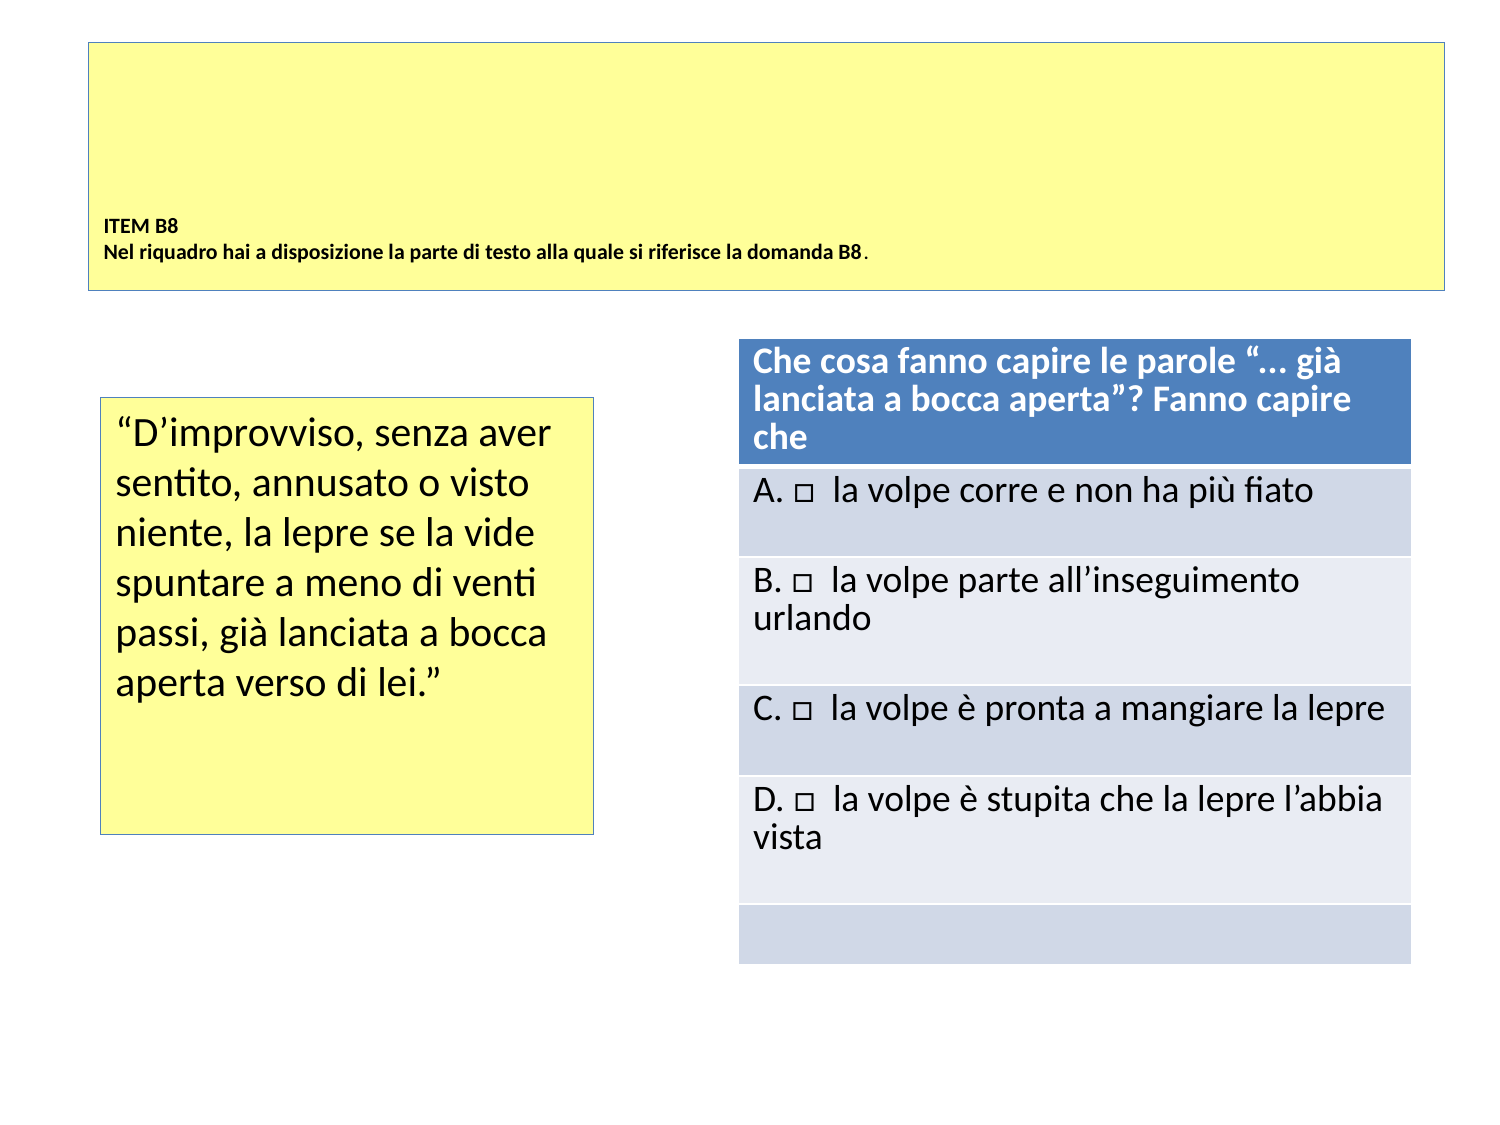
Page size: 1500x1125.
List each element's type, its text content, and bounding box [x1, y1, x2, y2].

table_cell A. □ la volpe corre e non ha più fiato [739, 469, 1411, 556]
table_cell [739, 905, 1411, 964]
list “D’improvviso, senza aver sentito, annusato o visto niente, la lepre se la vide spuntare a meno di venti passi, già lanciata a bocca aperta verso di lei.” [100, 397, 594, 835]
table_header Che cosa fanno capire le parole “... già lanciata a bocca aperta”? Fanno capire che [739, 339, 1411, 464]
table_cell C. □ la volpe è pronta a mangiare la lepre [739, 686, 1411, 775]
table_cell D. □ la volpe è stupita che la lepre l’abbia vista [739, 777, 1411, 903]
title ITEM B8 Nel riquadro hai a disposizione la parte di testo alla quale si riferisce la domanda B8. [88, 42, 1445, 291]
table_cell B. □ la volpe parte all’inseguimento urlando [739, 558, 1411, 684]
